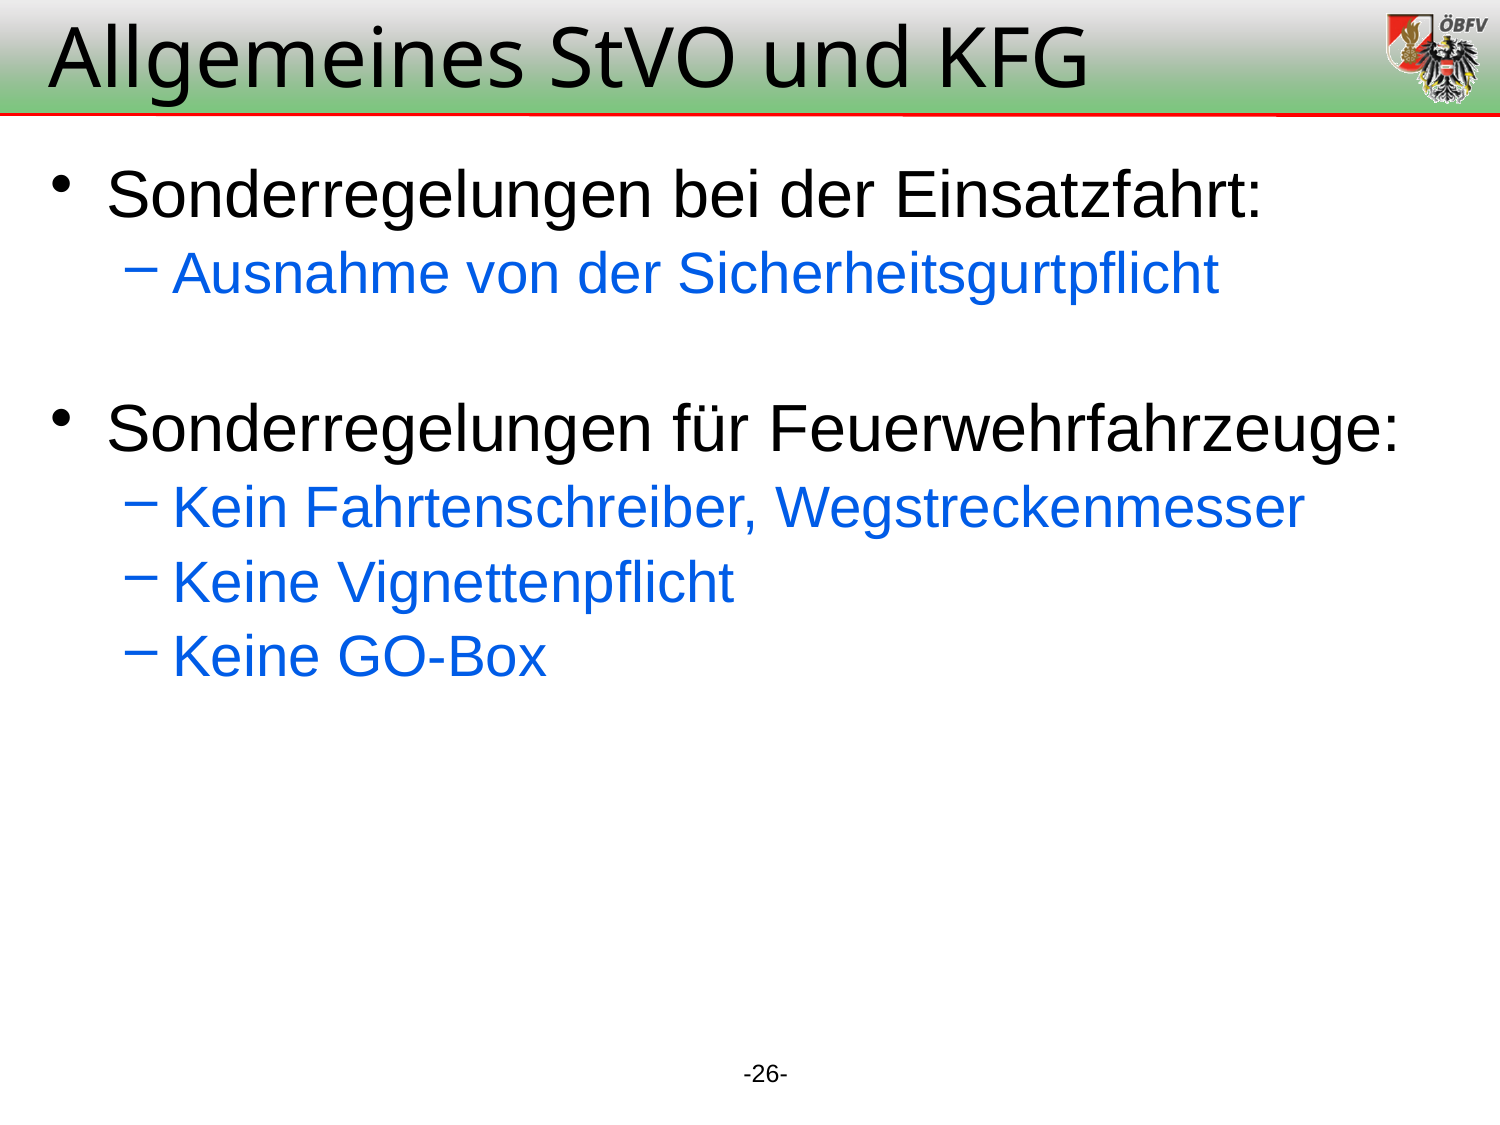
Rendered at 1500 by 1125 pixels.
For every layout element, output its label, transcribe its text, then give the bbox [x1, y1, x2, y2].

picture [0, 0, 1500, 113]
list Sonderregelungen bei der Einsatzfahrt: Ausnahme von der Sicherheitsgurtpflicht Sonderregelungen für Feuerwehrfahrzeuge: Kein Fahrtenschreiber, Wegstreckenmesser Keine Vignettenpflicht Keine GO-Box [35, 152, 1442, 1032]
title Allgemeines StVO und KFG [33, 10, 1384, 98]
slide_number -26- [609, 1049, 923, 1101]
